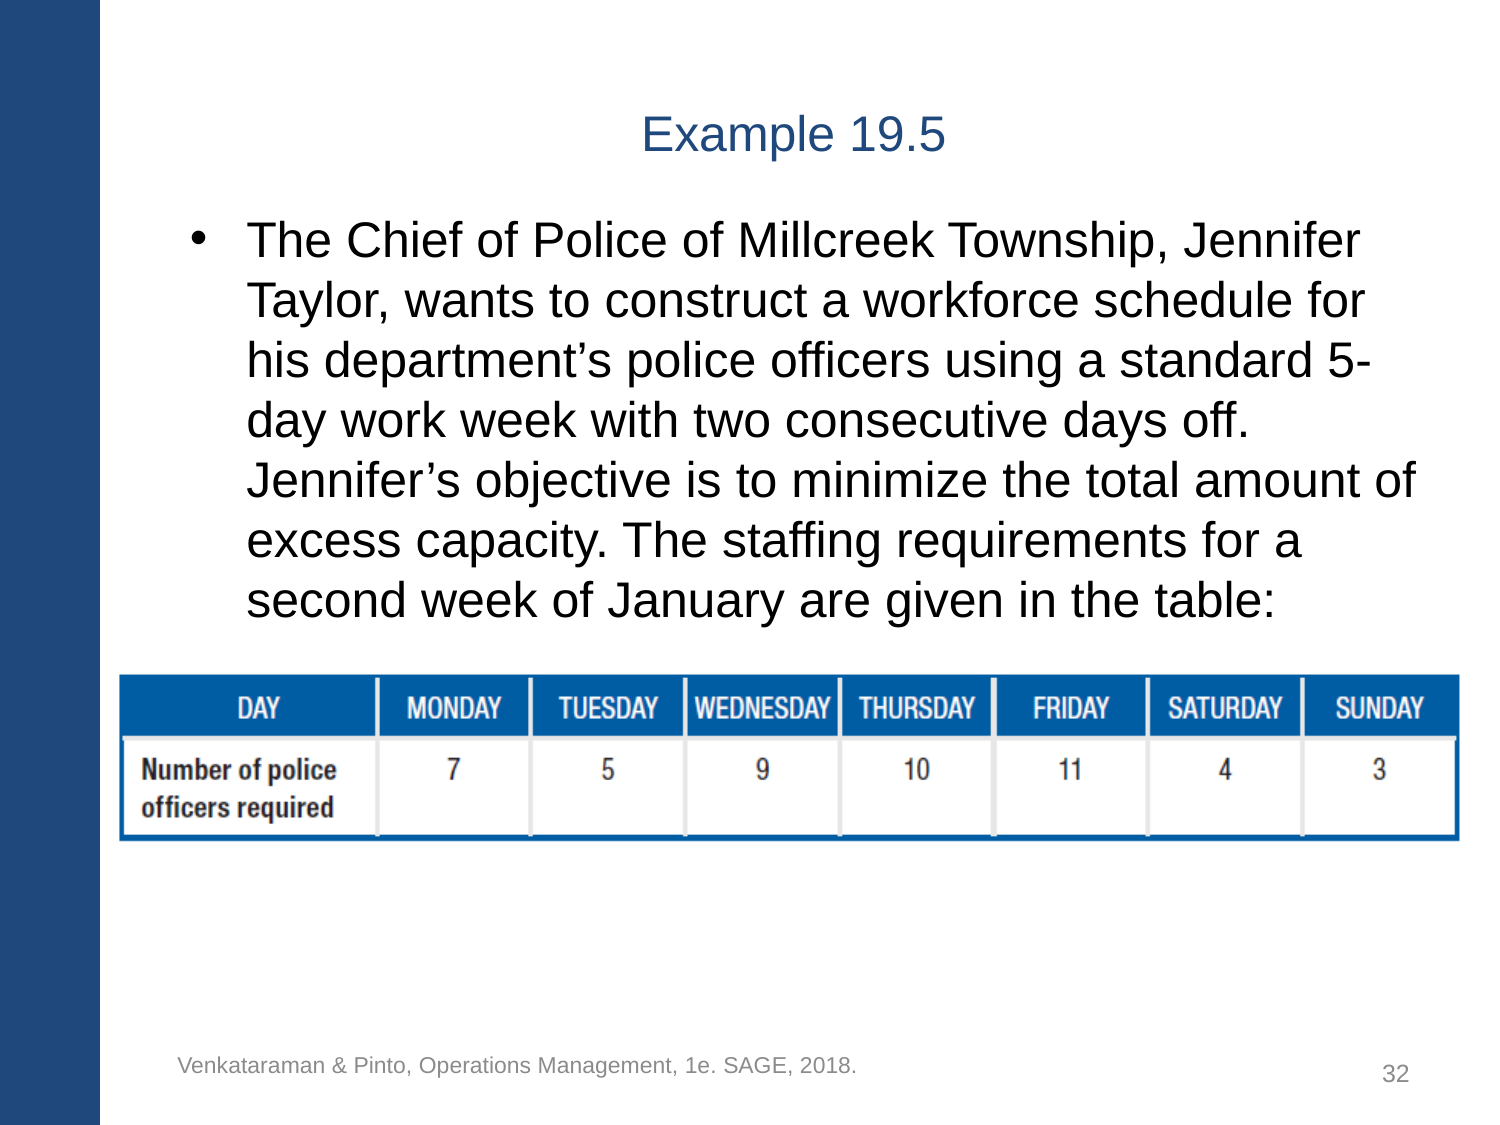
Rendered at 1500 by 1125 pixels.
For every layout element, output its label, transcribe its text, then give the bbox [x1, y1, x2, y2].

footer Venkataraman & Pinto, Operations Management, 1e. SAGE, 2018. [162, 1042, 1313, 1103]
list The Chief of Police of Millcreek Township, Jennifer Taylor, wants to construct a workforce schedule for his department’s police officers using a standard 5-day work week with two consecutive days off. Jennifer’s objective is to minimize the total amount of excess capacity. The staffing requirements for a second week of January are given in the table: [174, 200, 1438, 666]
picture [112, 667, 1476, 868]
title Example 19.5 [162, 37, 1425, 225]
slide_number 32 [1350, 1042, 1425, 1103]
